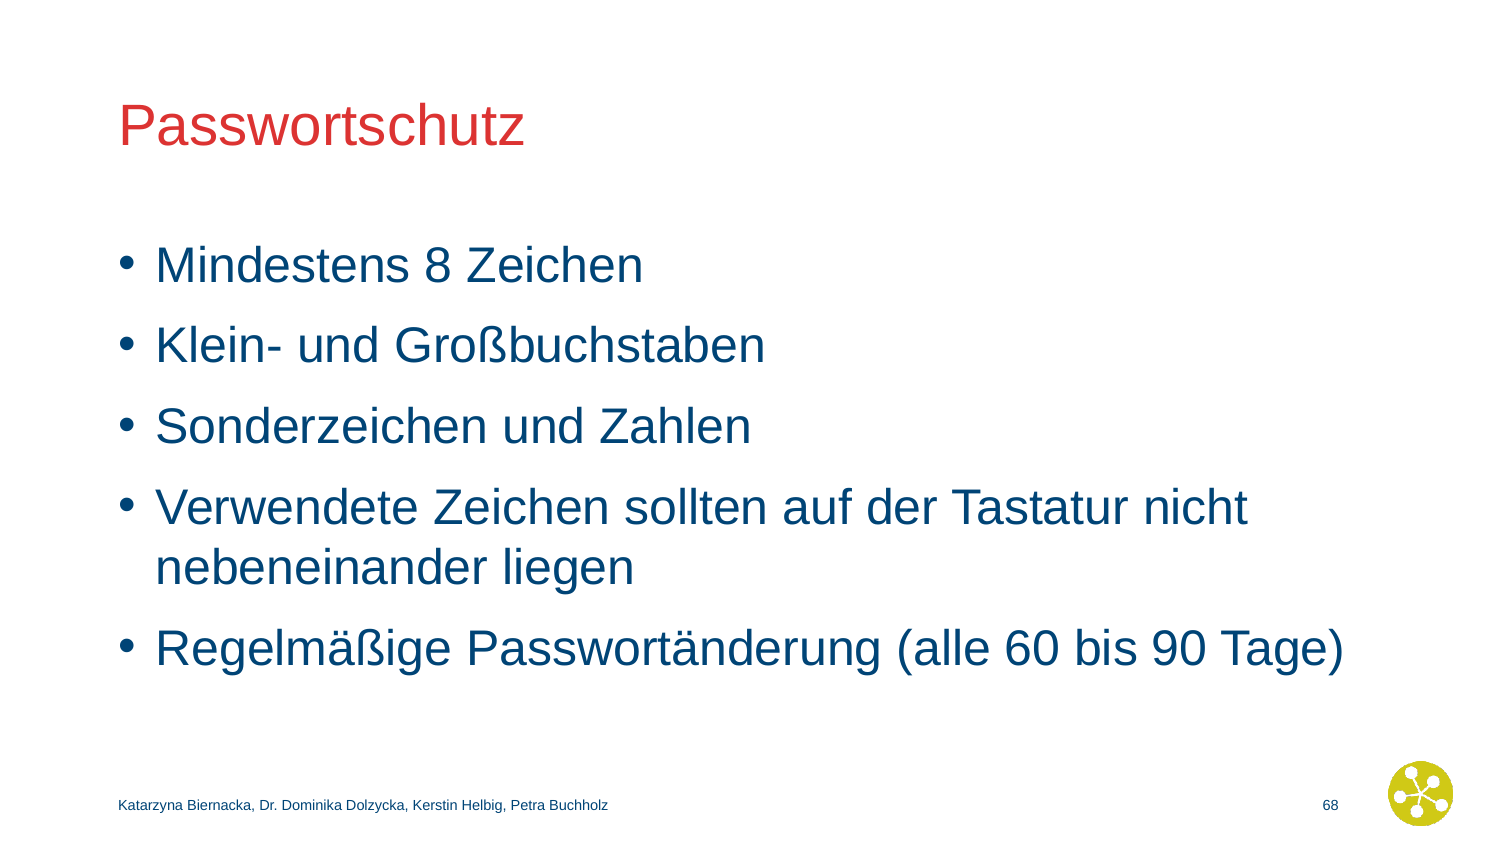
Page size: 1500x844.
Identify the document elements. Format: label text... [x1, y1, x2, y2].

list Mindestens 8 Zeichen Klein- und Großbuchstaben Sonderzeichen und Zahlen Verwendete Zeichen sollten auf der Tastatur nicht nebeneinander liegen Regelmäßige Passwortänderung (alle 60 bis 90 Tage) [103, 224, 1397, 760]
title Passwortschutz [103, 44, 1397, 208]
slide_number 67 [1016, 782, 1354, 827]
footer Katarzyna Biernacka, Dr. Dominika Dolzycka, Kerstin Helbig, Petra Buchholz [103, 782, 742, 827]
picture [1388, 761, 1453, 826]
